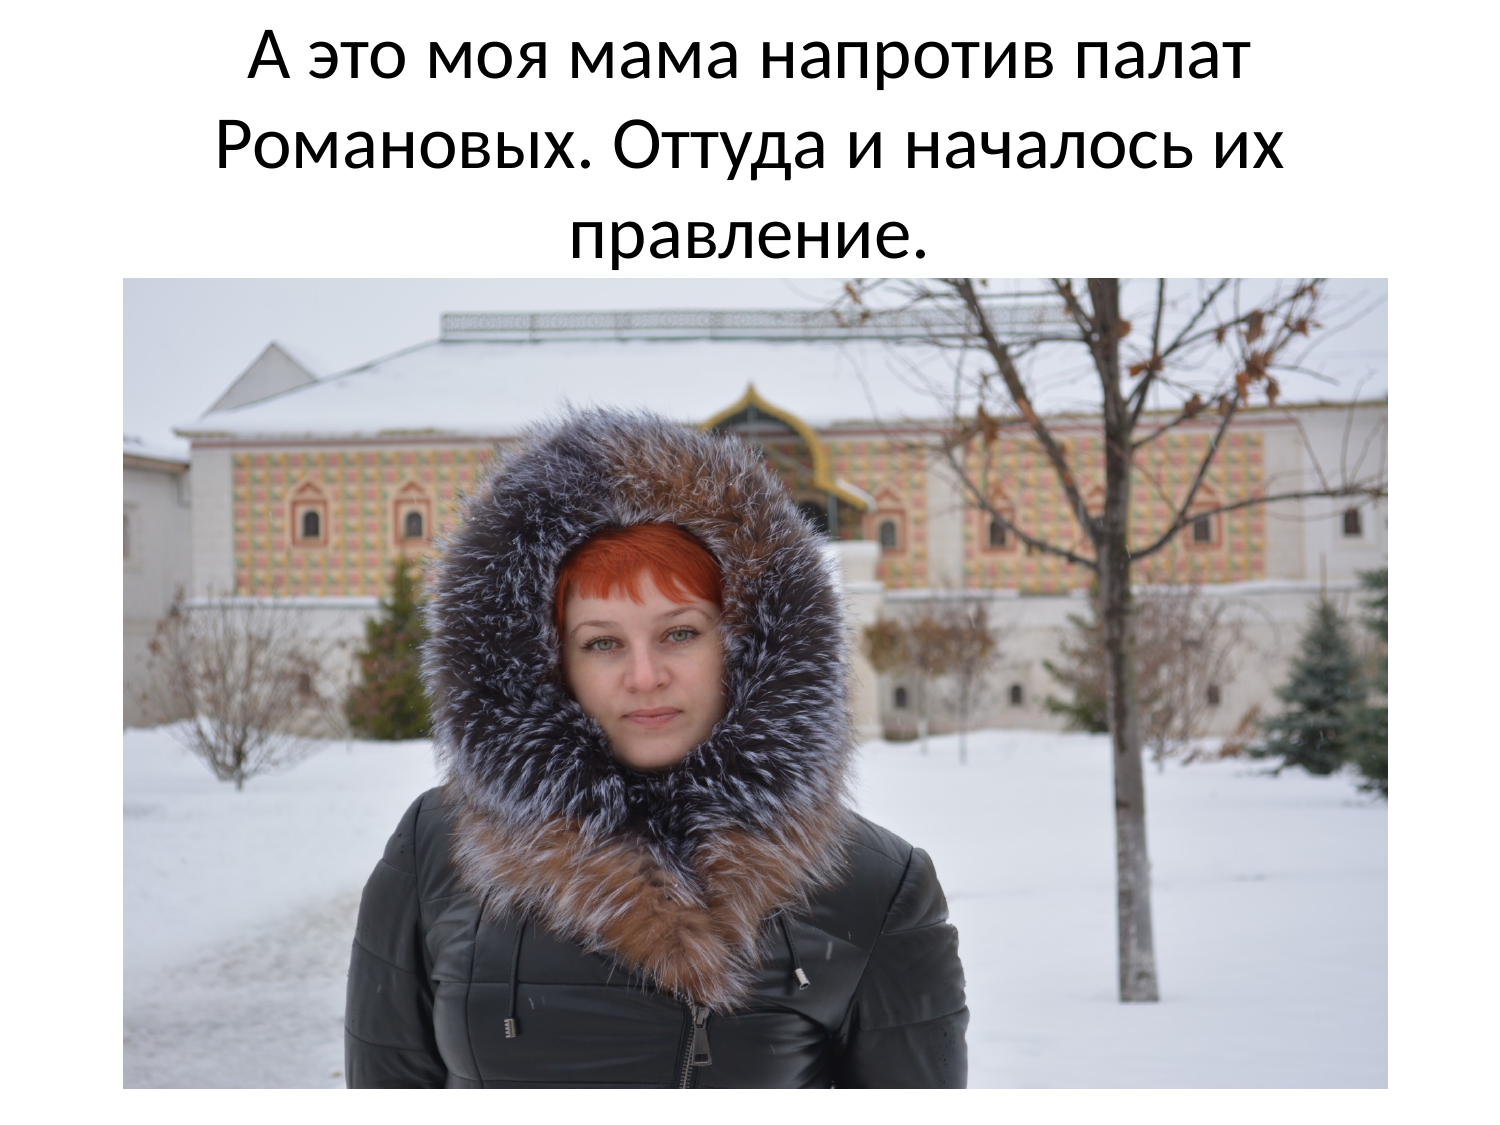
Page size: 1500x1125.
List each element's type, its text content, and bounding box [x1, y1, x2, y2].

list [123, 278, 1388, 1090]
title А это моя мама напротив палат Романовых. Оттуда и началось их правление. [75, 45, 1425, 233]
